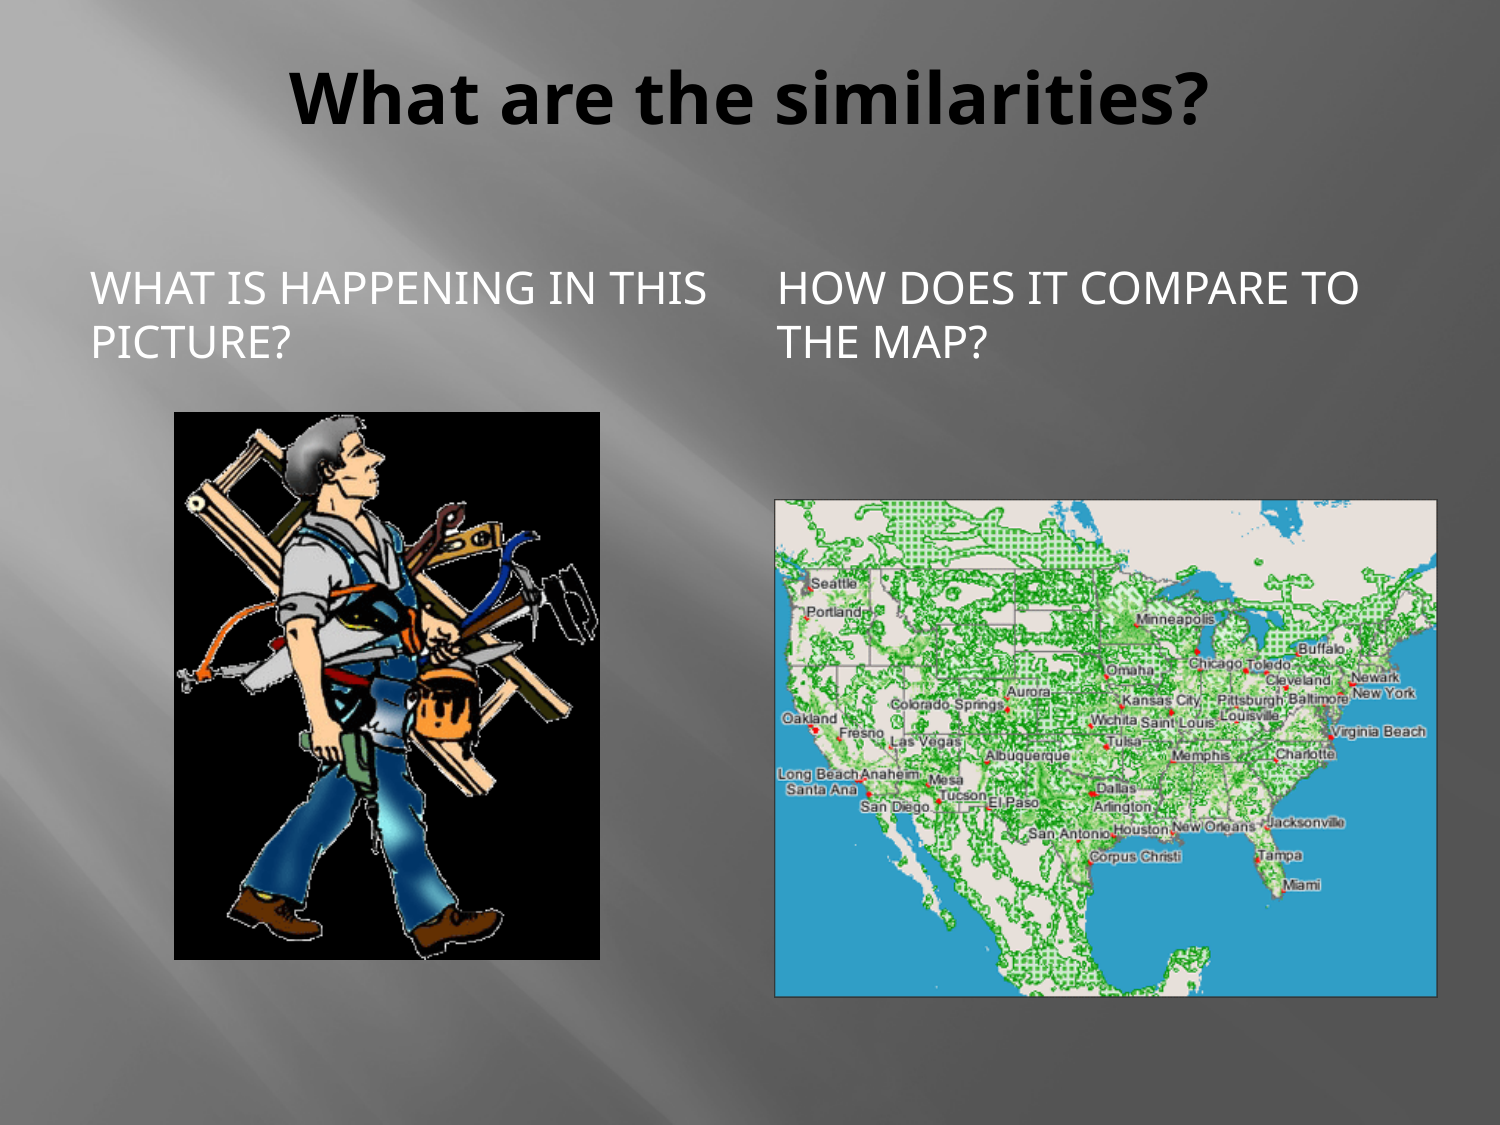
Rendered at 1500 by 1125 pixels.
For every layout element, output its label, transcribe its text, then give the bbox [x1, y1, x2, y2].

list How does it compare to the map? [761, 251, 1425, 375]
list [174, 412, 601, 960]
list What is happening in this picture? [75, 251, 738, 375]
title What are the similarities? [75, 44, 1425, 233]
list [774, 499, 1438, 999]
